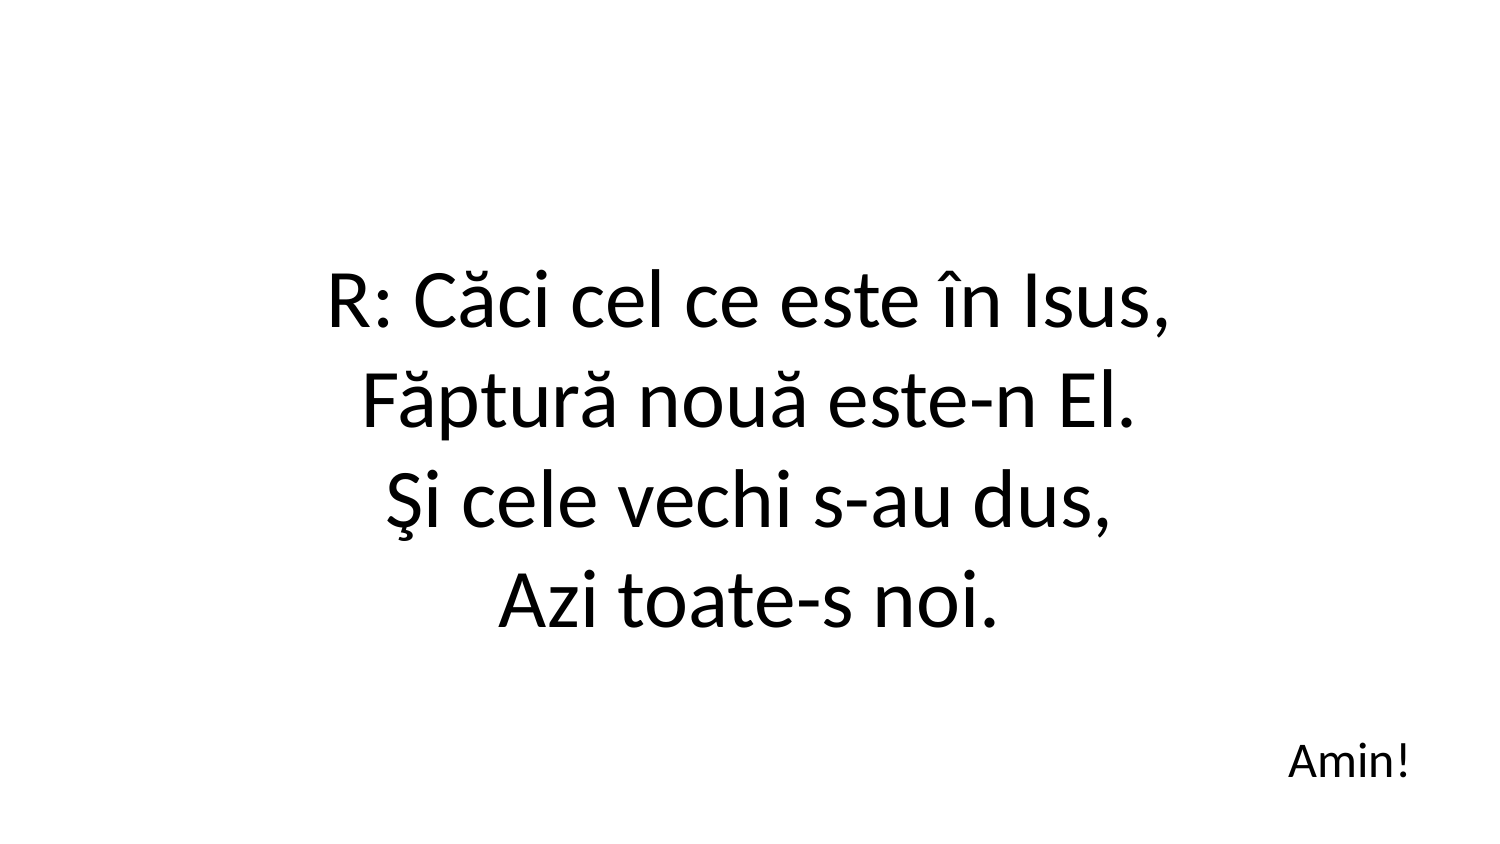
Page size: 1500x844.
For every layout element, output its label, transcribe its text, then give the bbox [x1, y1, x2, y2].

text_box Amin! [1273, 674, 1427, 795]
text_box R: Căci cel ce este în Isus, Făptură nouă este-n El. Şi cele vechi s-au dus, Azi toate-s noi. [311, 192, 1188, 652]
